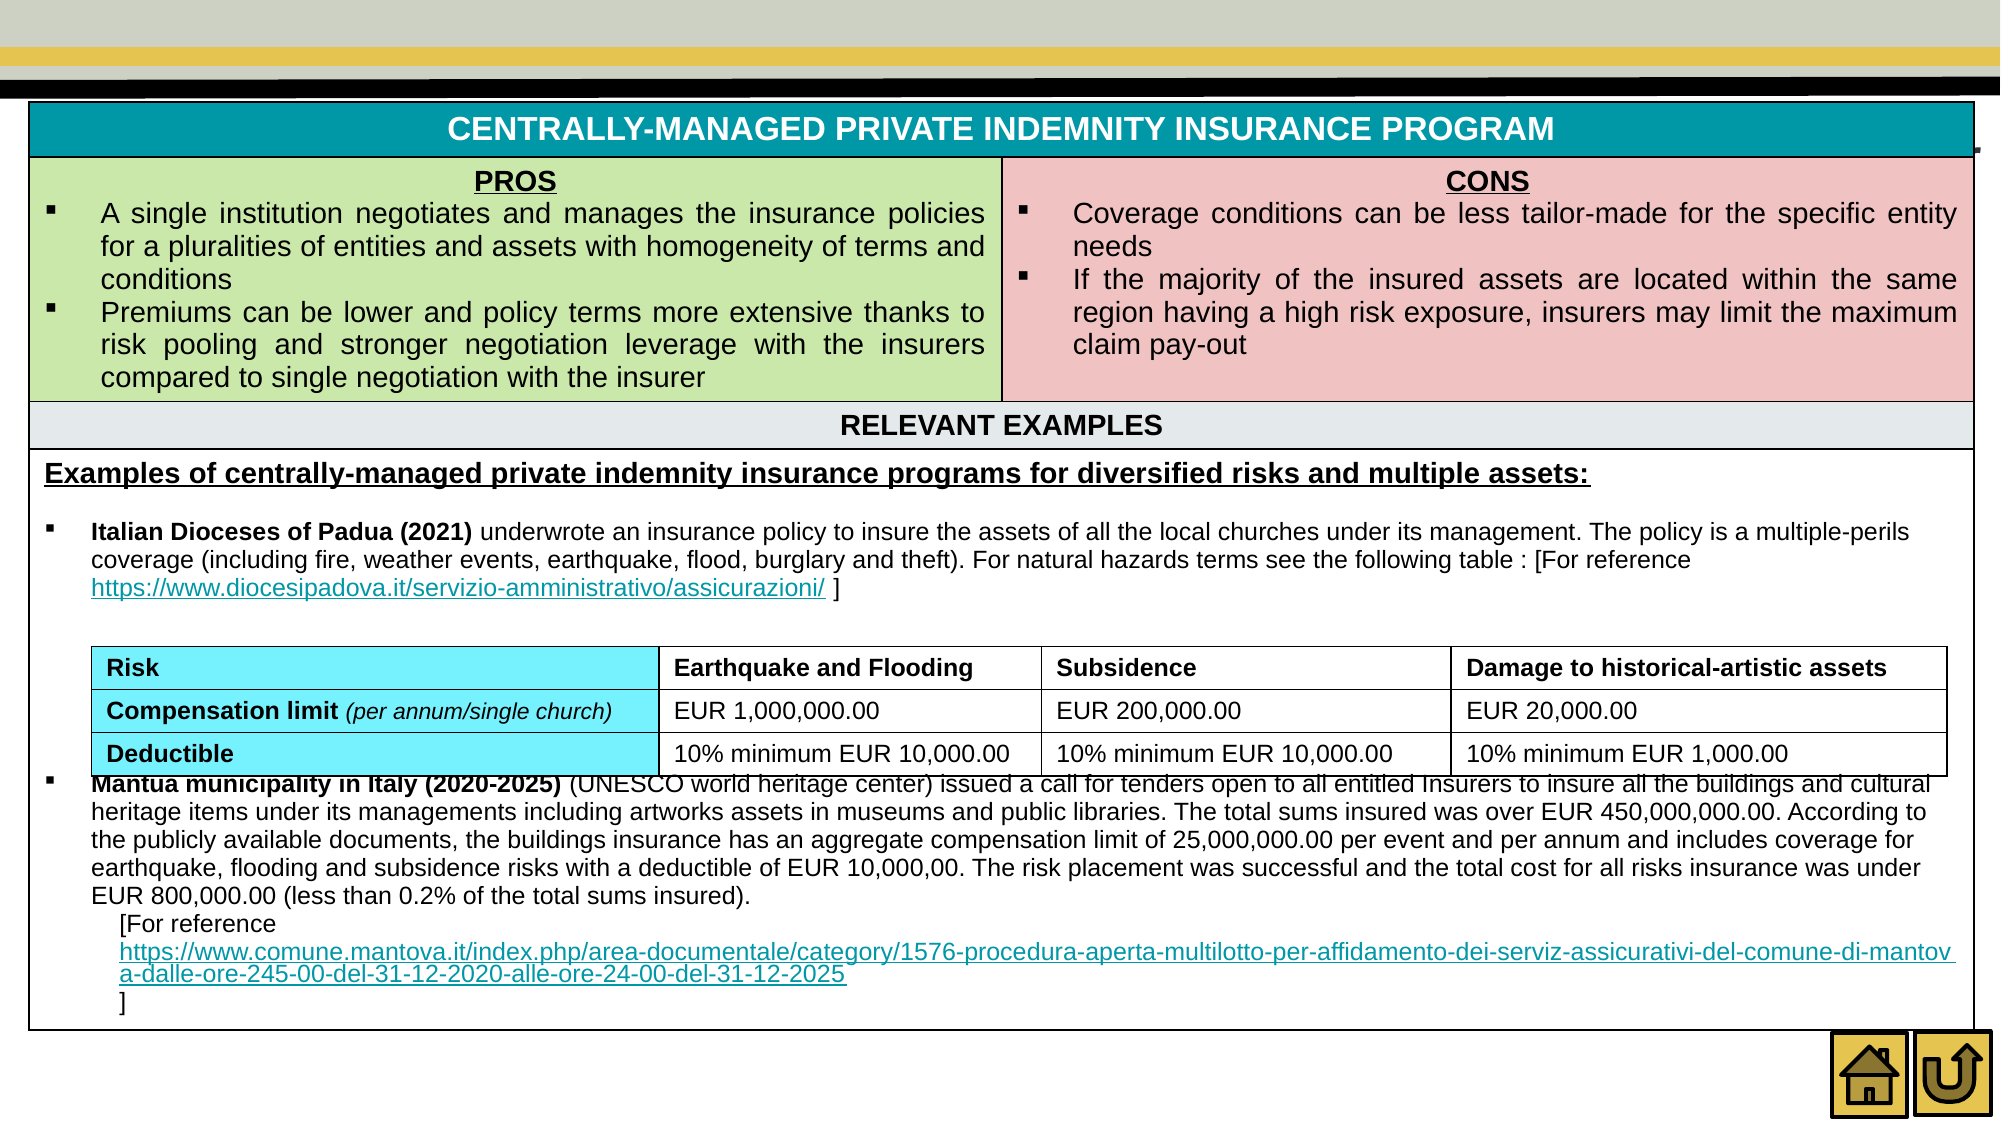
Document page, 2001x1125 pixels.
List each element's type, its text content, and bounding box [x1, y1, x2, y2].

text_box [1830, 1031, 1909, 1119]
table_cell Examples of centrally-managed private indemnity insurance programs for diversified risks and multiple assets: Italian Dioceses of Padua (2021) underwrote an insurance policy to insure the assets of all the local churches under its management. The policy is a multiple-perils coverage (including fire, weather events, earthquake, flood, burglary and theft). For natural hazards terms see the following table : [For reference https://www.diocesipadova.it/servizio-amministrativo/assicurazioni/ ] Mantua municipality in Italy (2020-2025) (UNESCO world heritage center) issued a call for tenders open to all entitled Insurers to insure all the buildings and cultural heritage items under its managements including artworks assets in museums and public libraries. The total sums insured was over EUR 450,000,000.00. According to the publicly available documents, the buildings insurance has an aggregate compensation limit of 25,000,000.00 per event and per annum and includes coverage for earthquake, flooding and subsidence risks with a deductible of EUR 10,000,00. The risk placement was successful and the total cost for all risks insurance was under EUR 800,000.00 (less than 0.2% of the total sums insured). [For reference https://www.comune.mantova.it/index.php/area-documentale/category/1576-procedura-aperta-multilotto-per-affidamento-dei-serviz-assicurativi-del-comune-di-mantova-dalle-ore-245-00-del-31-12-2020-alle-ore-24-00-del-31-12-2025] [30, 450, 1973, 1029]
table_cell RELEVANT EXAMPLES [30, 402, 1973, 448]
table_cell 10% minimum EUR 1,000.00 [1452, 733, 1946, 775]
table_header Damage to historical-artistic assets [1452, 647, 1946, 689]
table_cell EUR 200,000.00 [1042, 690, 1450, 732]
table_cell CONS Coverage conditions can be less tailor-made for the specific entity needs If the majority of the insured assets are located within the same region having a high risk exposure, insurers may limit the maximum claim pay-out [1003, 158, 1973, 401]
picture [1975, 105, 1981, 179]
table_cell EUR 1,000,000.00 [660, 690, 1041, 732]
table_cell 10% minimum EUR 10,000.00 [1042, 733, 1450, 775]
table_header CENTRALLY-MANAGED PRIVATE INDEMNITY INSURANCE PROGRAM [30, 103, 1973, 156]
table_header Risk [92, 647, 658, 689]
table_cell EUR 20,000.00 [1452, 690, 1946, 732]
table_cell 10% minimum EUR 10,000.00 [660, 733, 1041, 775]
table_header Earthquake and Flooding [660, 647, 1041, 689]
text_box [1913, 1029, 1993, 1117]
table_cell PROS A single institution negotiates and manages the insurance policies for a pluralities of entities and assets with homogeneity of terms and conditions Premiums can be lower and policy terms more extensive thanks to risk pooling and stronger negotiation leverage with the insurers compared to single negotiation with the insurer [30, 158, 1001, 401]
table_header Subsidence [1042, 647, 1450, 689]
table_cell Deductible [92, 733, 658, 775]
table_cell Compensation limit (per annum/single church) [92, 690, 658, 732]
